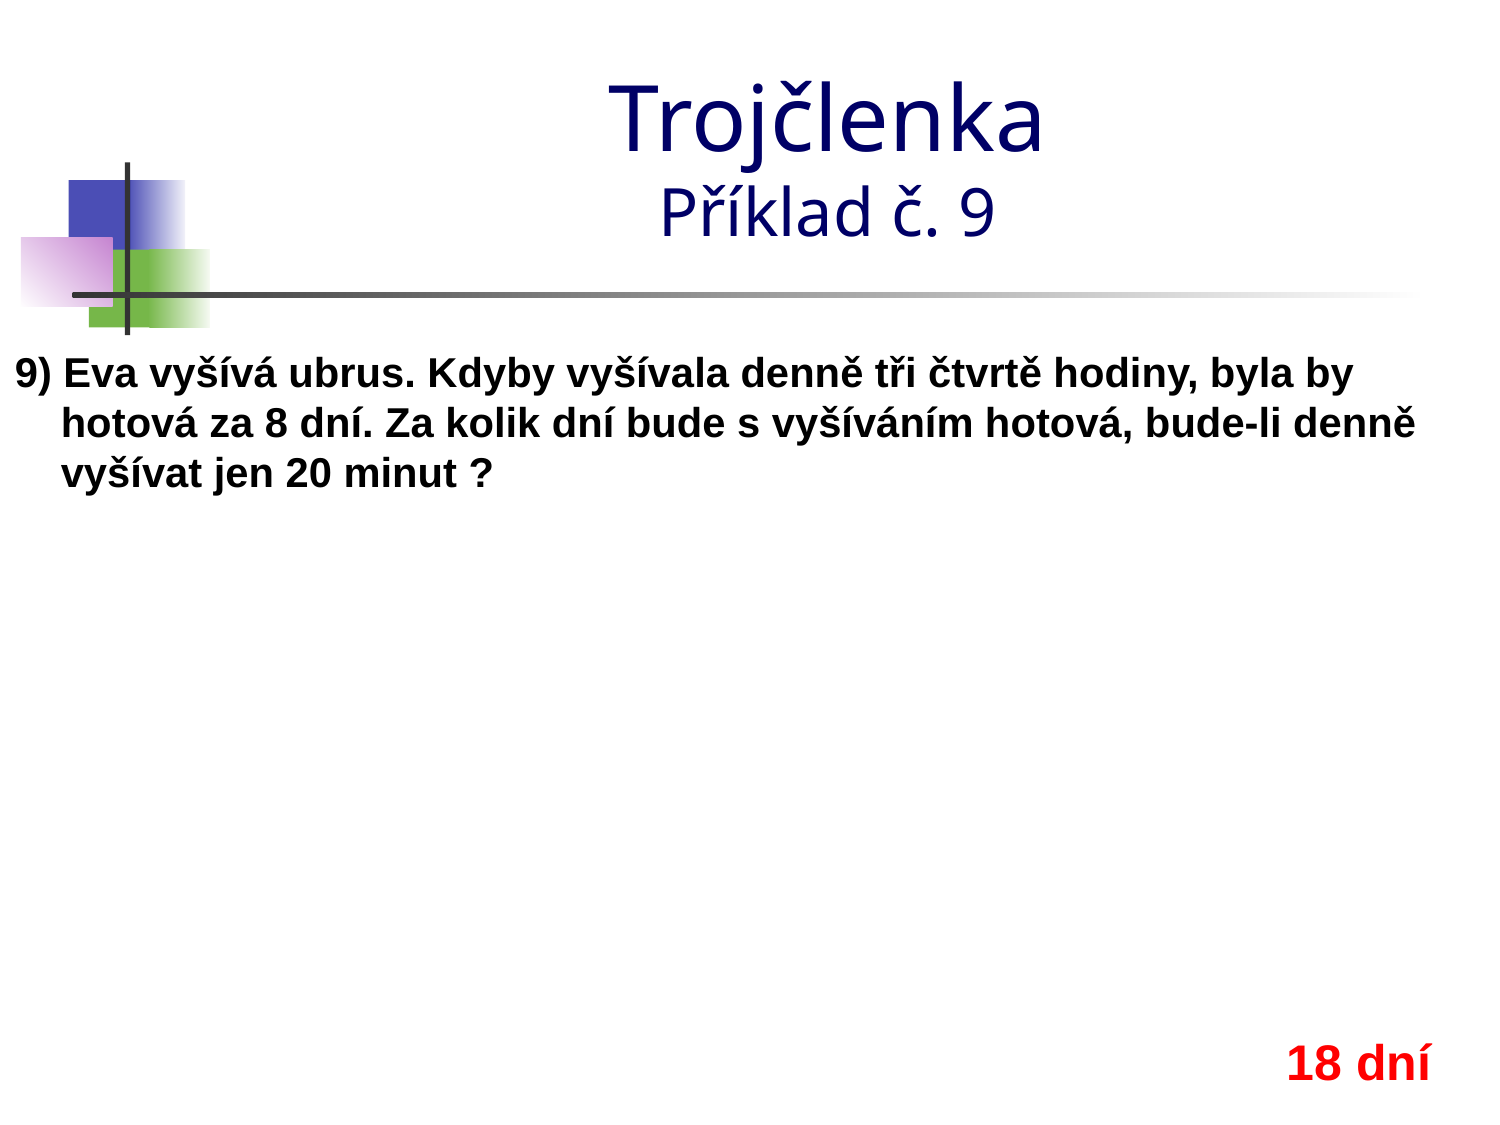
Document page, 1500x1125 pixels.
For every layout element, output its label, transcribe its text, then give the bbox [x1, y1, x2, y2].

title Trojčlenka Příklad č. 9 [188, 34, 1468, 276]
text_box 18 dní [1271, 1023, 1447, 1098]
text_box 9) Eva vyšívá ubrus. Kdyby vyšívala denně tři čtvrtě hodiny, byla by hotová za 8 dní. Za kolik dní bude s vyšíváním hotová, bude-li denně vyšívat jen 20 minut ? [0, 338, 1500, 503]
